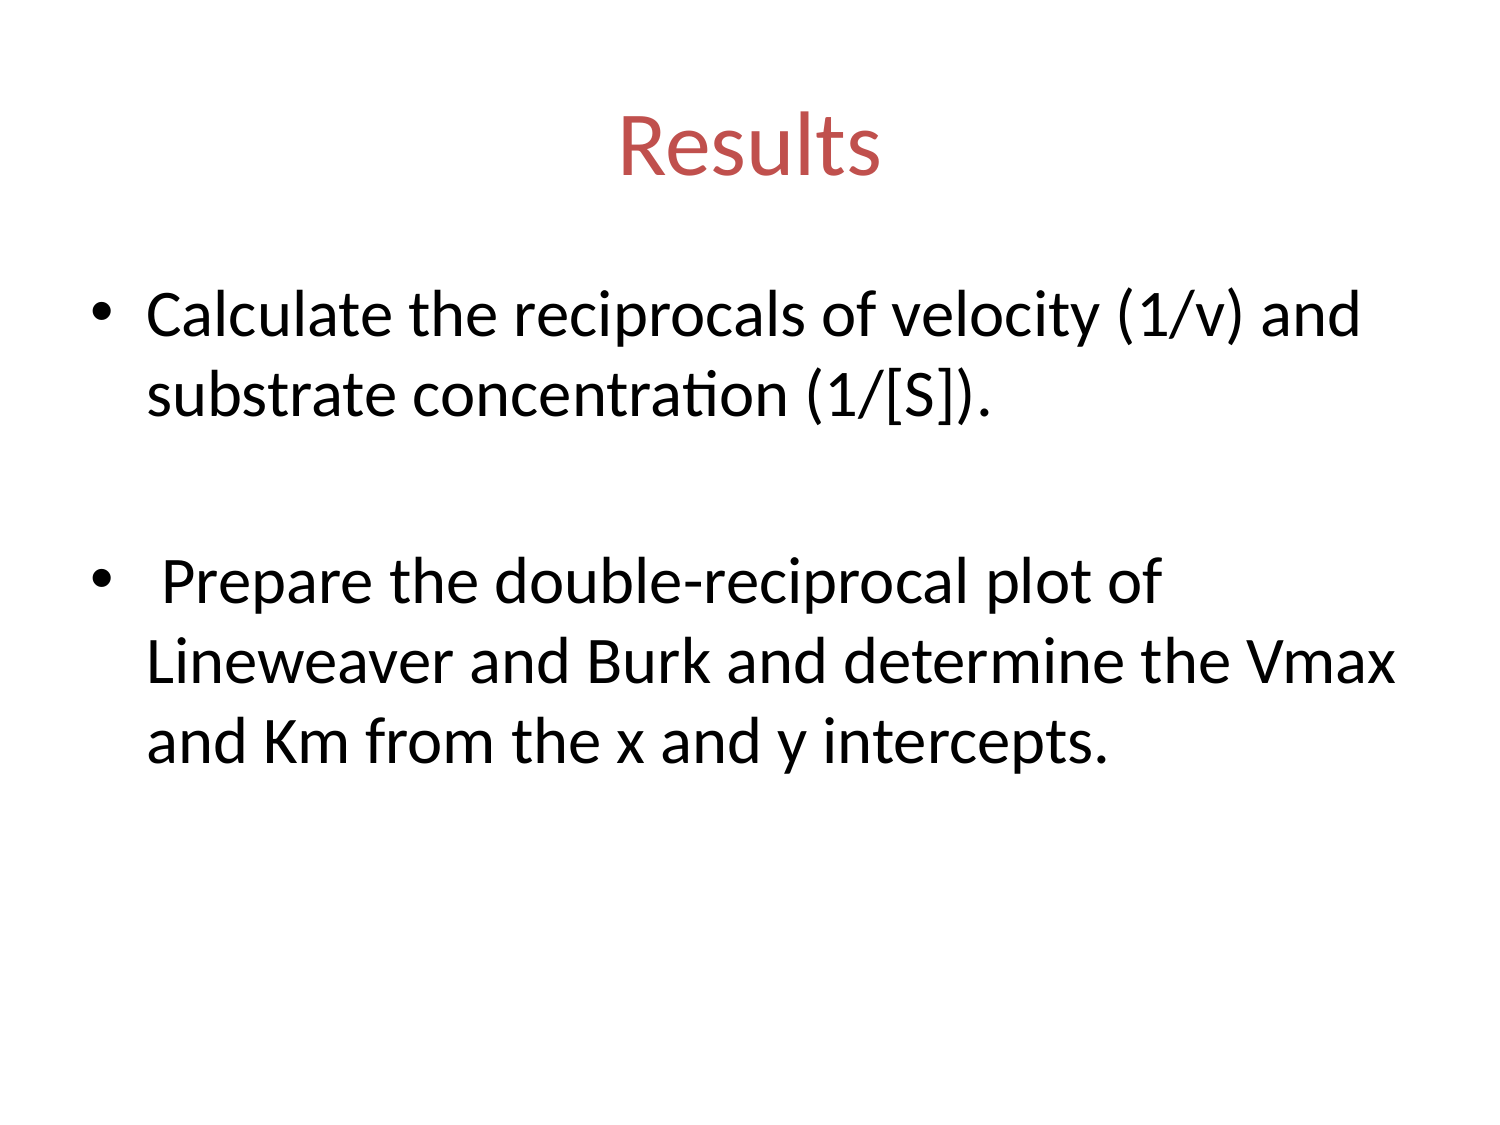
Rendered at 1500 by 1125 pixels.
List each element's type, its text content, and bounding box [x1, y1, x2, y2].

title Results [75, 45, 1425, 233]
list Calculate the reciprocals of velocity (1/v) and substrate concentration (1/[S]). Prepare the double-reciprocal plot of Lineweaver and Burk and determine the Vmax and Km from the x and y intercepts. [75, 262, 1425, 1005]
